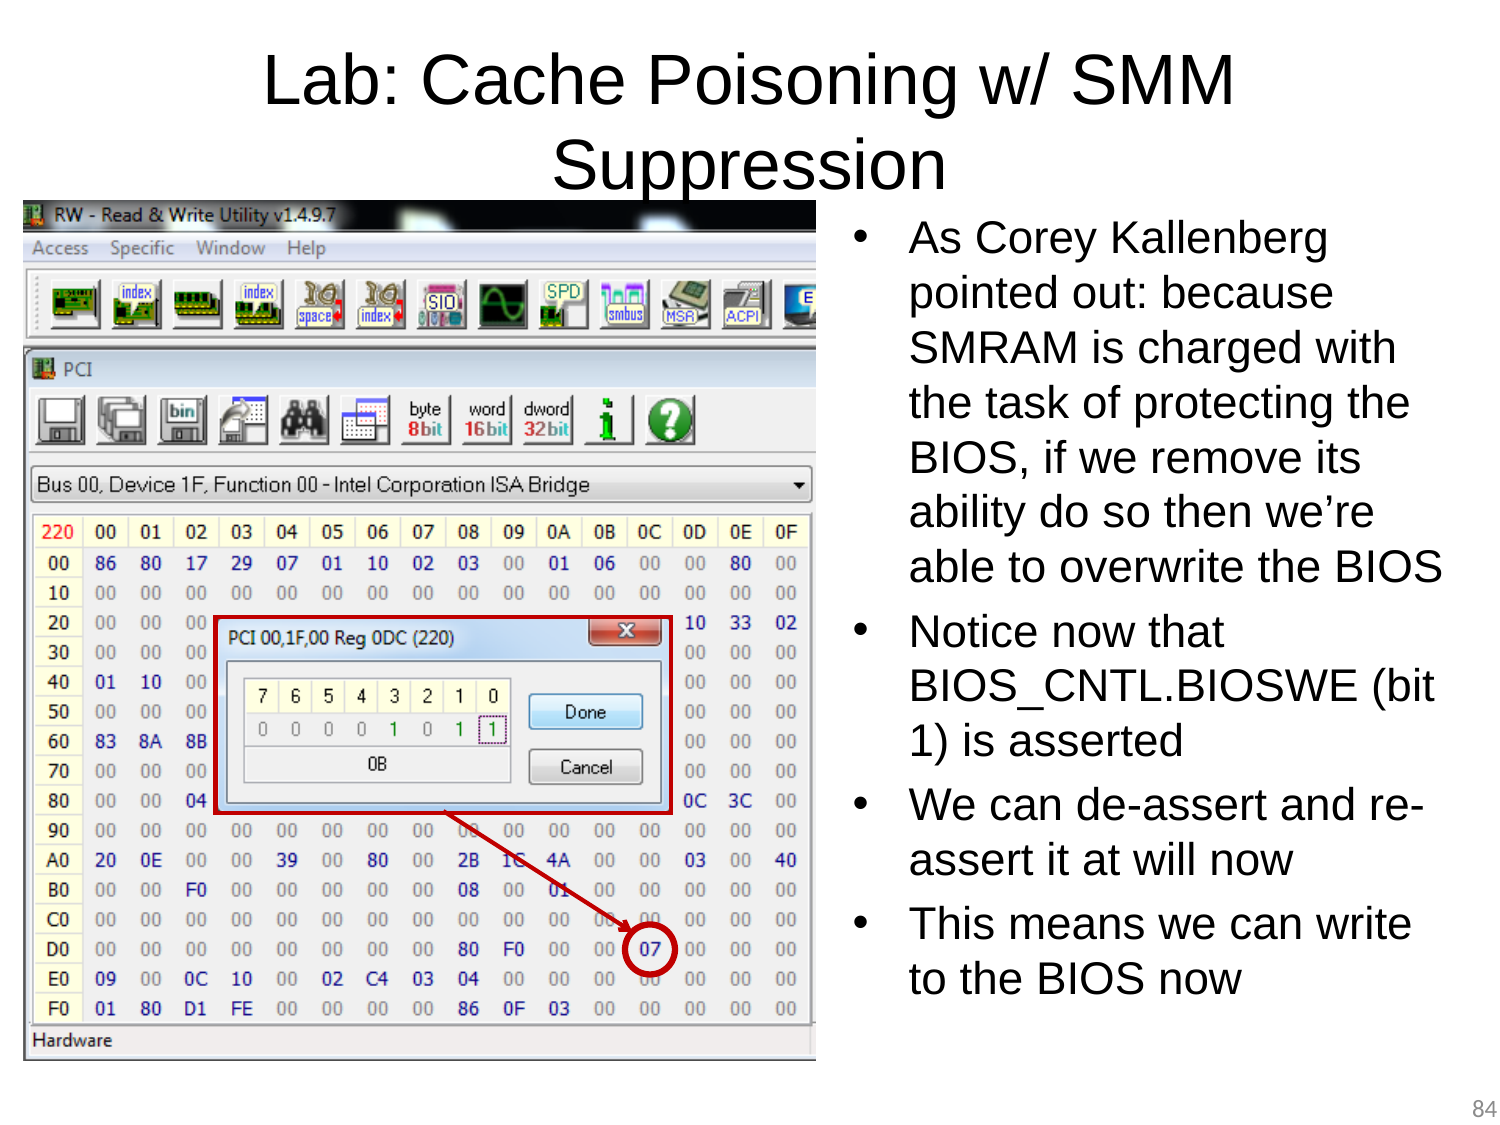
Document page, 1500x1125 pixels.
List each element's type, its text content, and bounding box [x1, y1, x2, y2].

picture [23, 199, 816, 1062]
list As Corey Kallenberg pointed out: because SMRAM is charged with the task of protecting the BIOS, if we remove its ability do so then we’re able to overwrite the BIOS Notice now that BIOS_CNTL.BIOSWE (bit 1) is asserted We can de-assert and re-assert it at will now This means we can write to the BIOS now [837, 200, 1475, 1058]
title Lab: Cache Poisoning w/ SMM Suppression [75, 24, 1425, 213]
slide_number 84 [1162, 1077, 1500, 1125]
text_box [443, 810, 633, 932]
